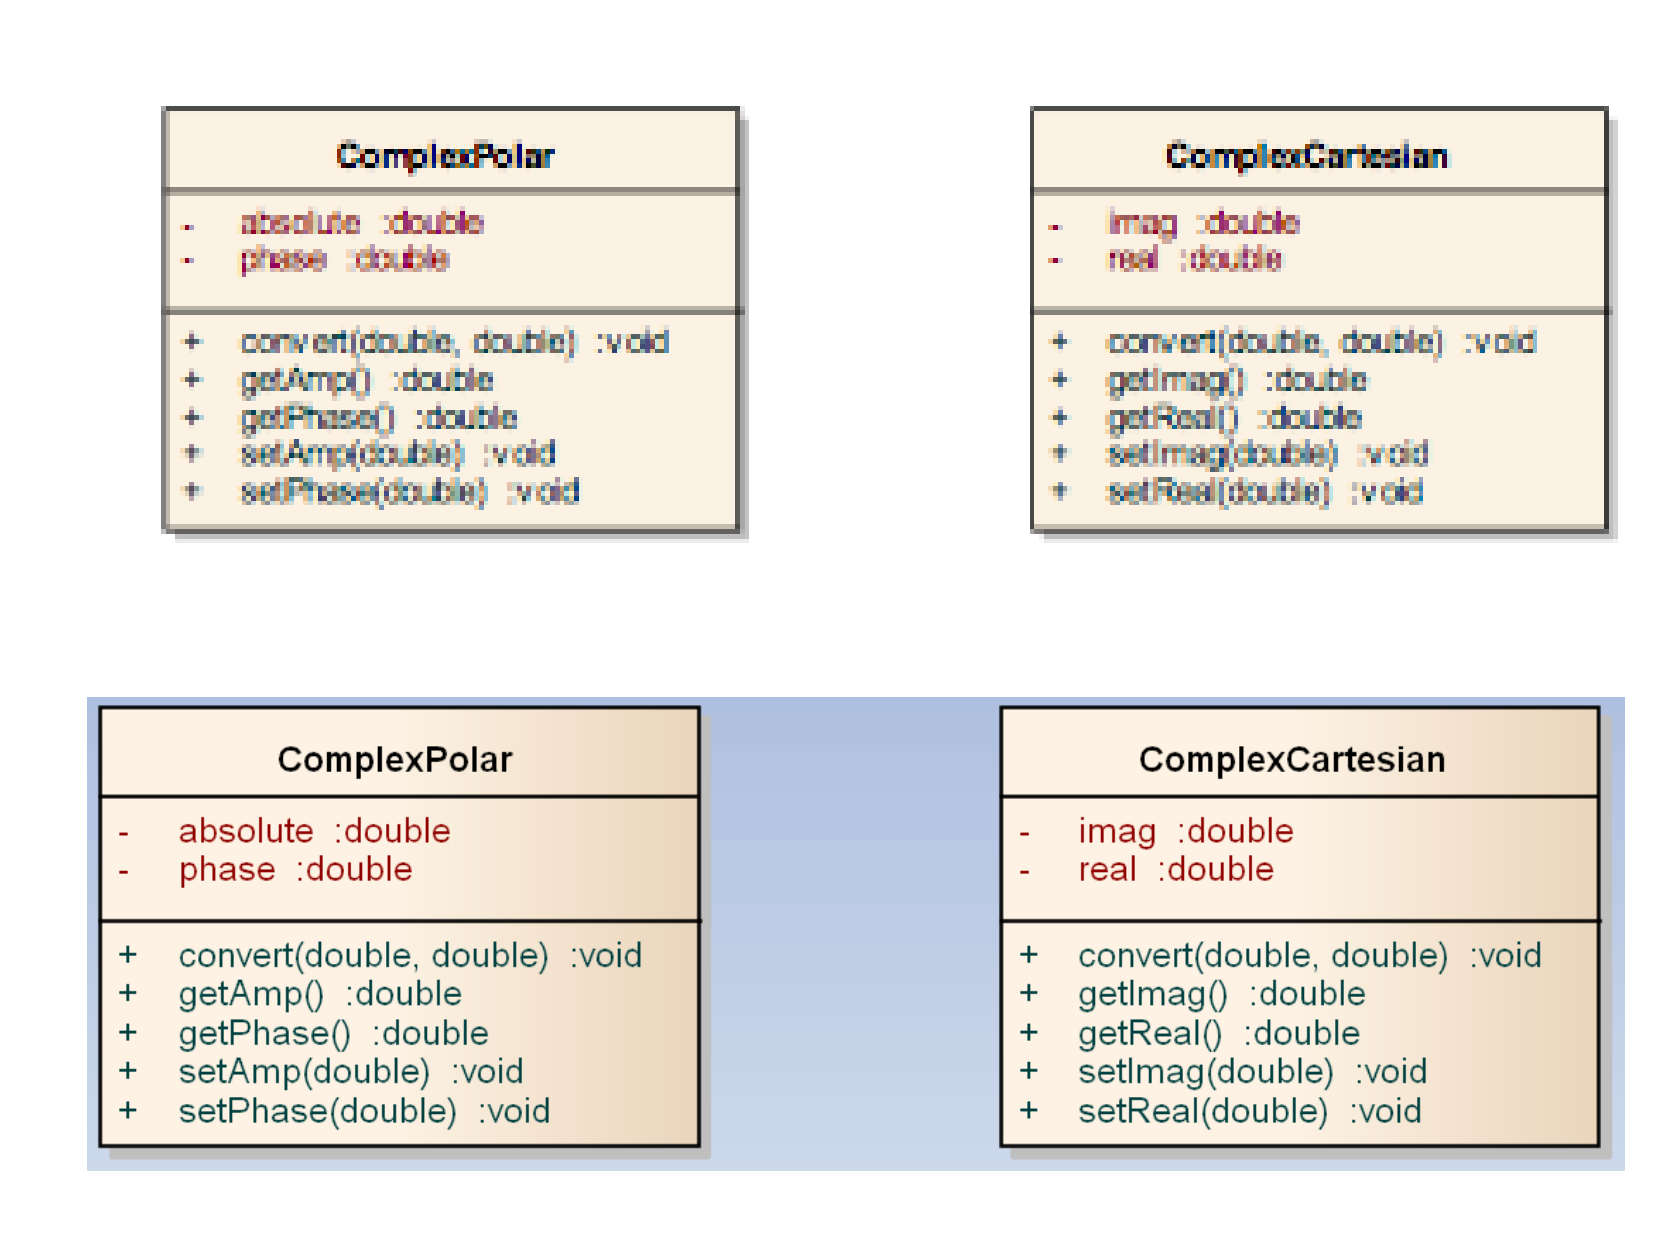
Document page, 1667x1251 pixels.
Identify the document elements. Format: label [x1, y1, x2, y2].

picture [151, 97, 1628, 563]
picture [87, 697, 1626, 1171]
